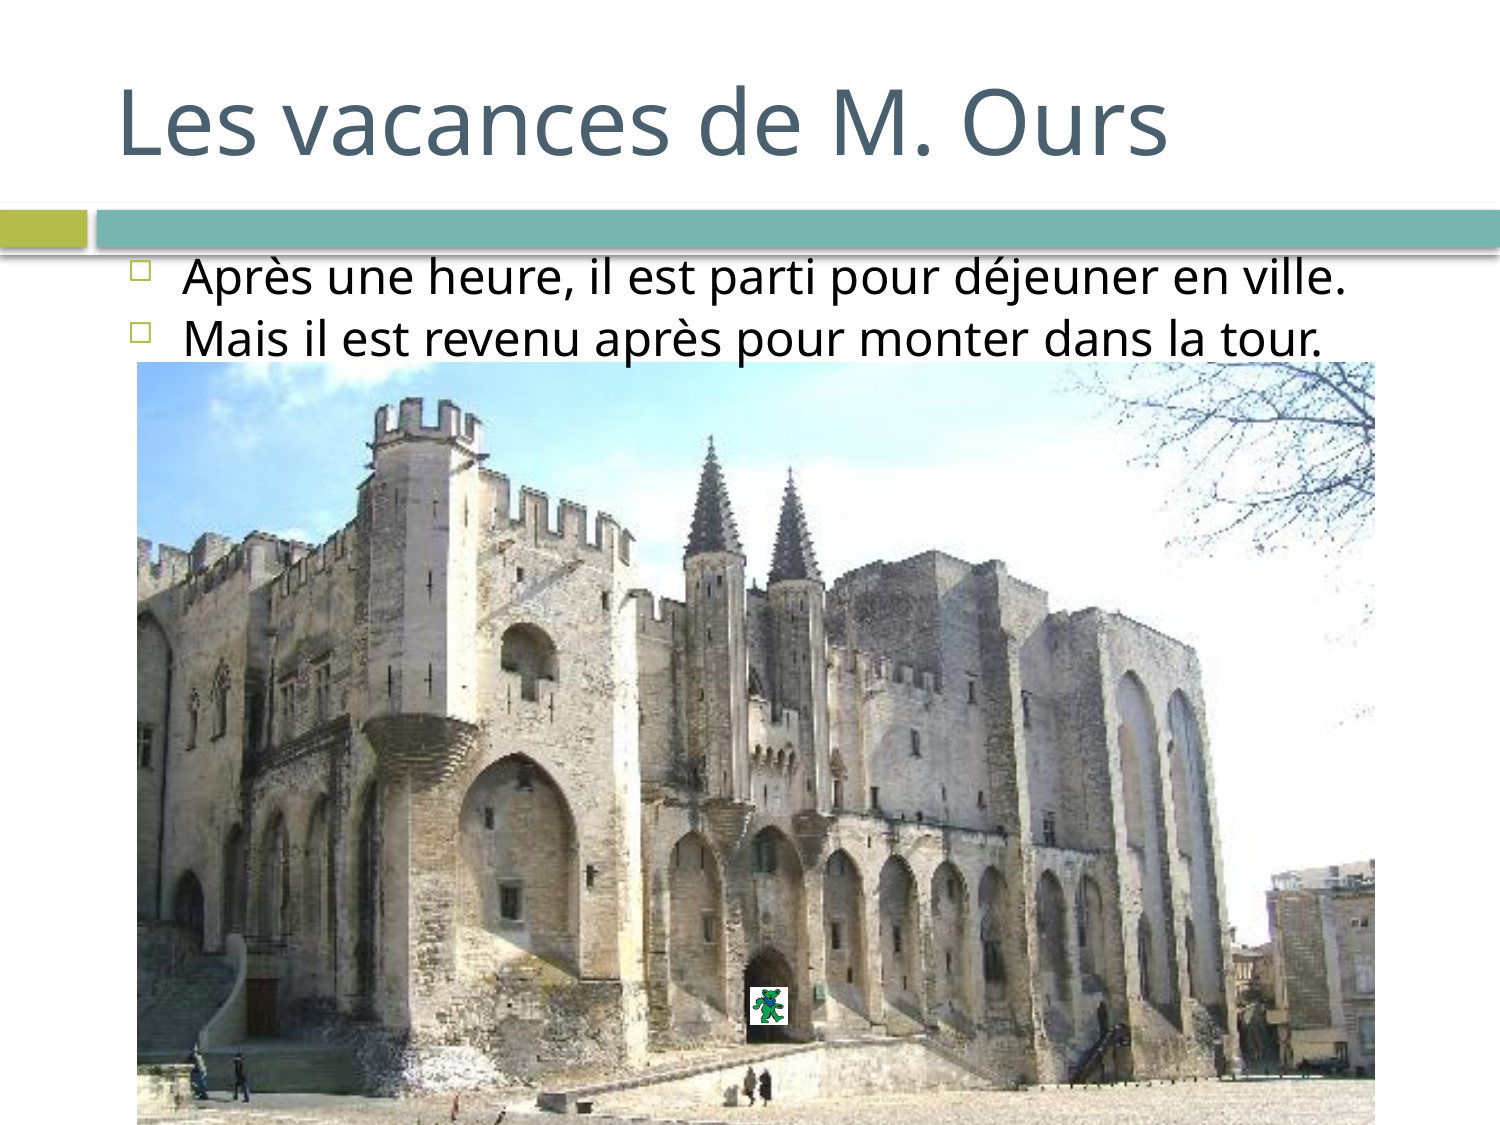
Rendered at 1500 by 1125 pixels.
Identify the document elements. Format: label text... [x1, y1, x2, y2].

list Après une heure, il est parti pour déjeuner en ville. Mais il est revenu après pour monter dans la tour. [112, 249, 1388, 375]
picture [137, 362, 1376, 1125]
title Les vacances de M. Ours [100, 37, 1438, 200]
